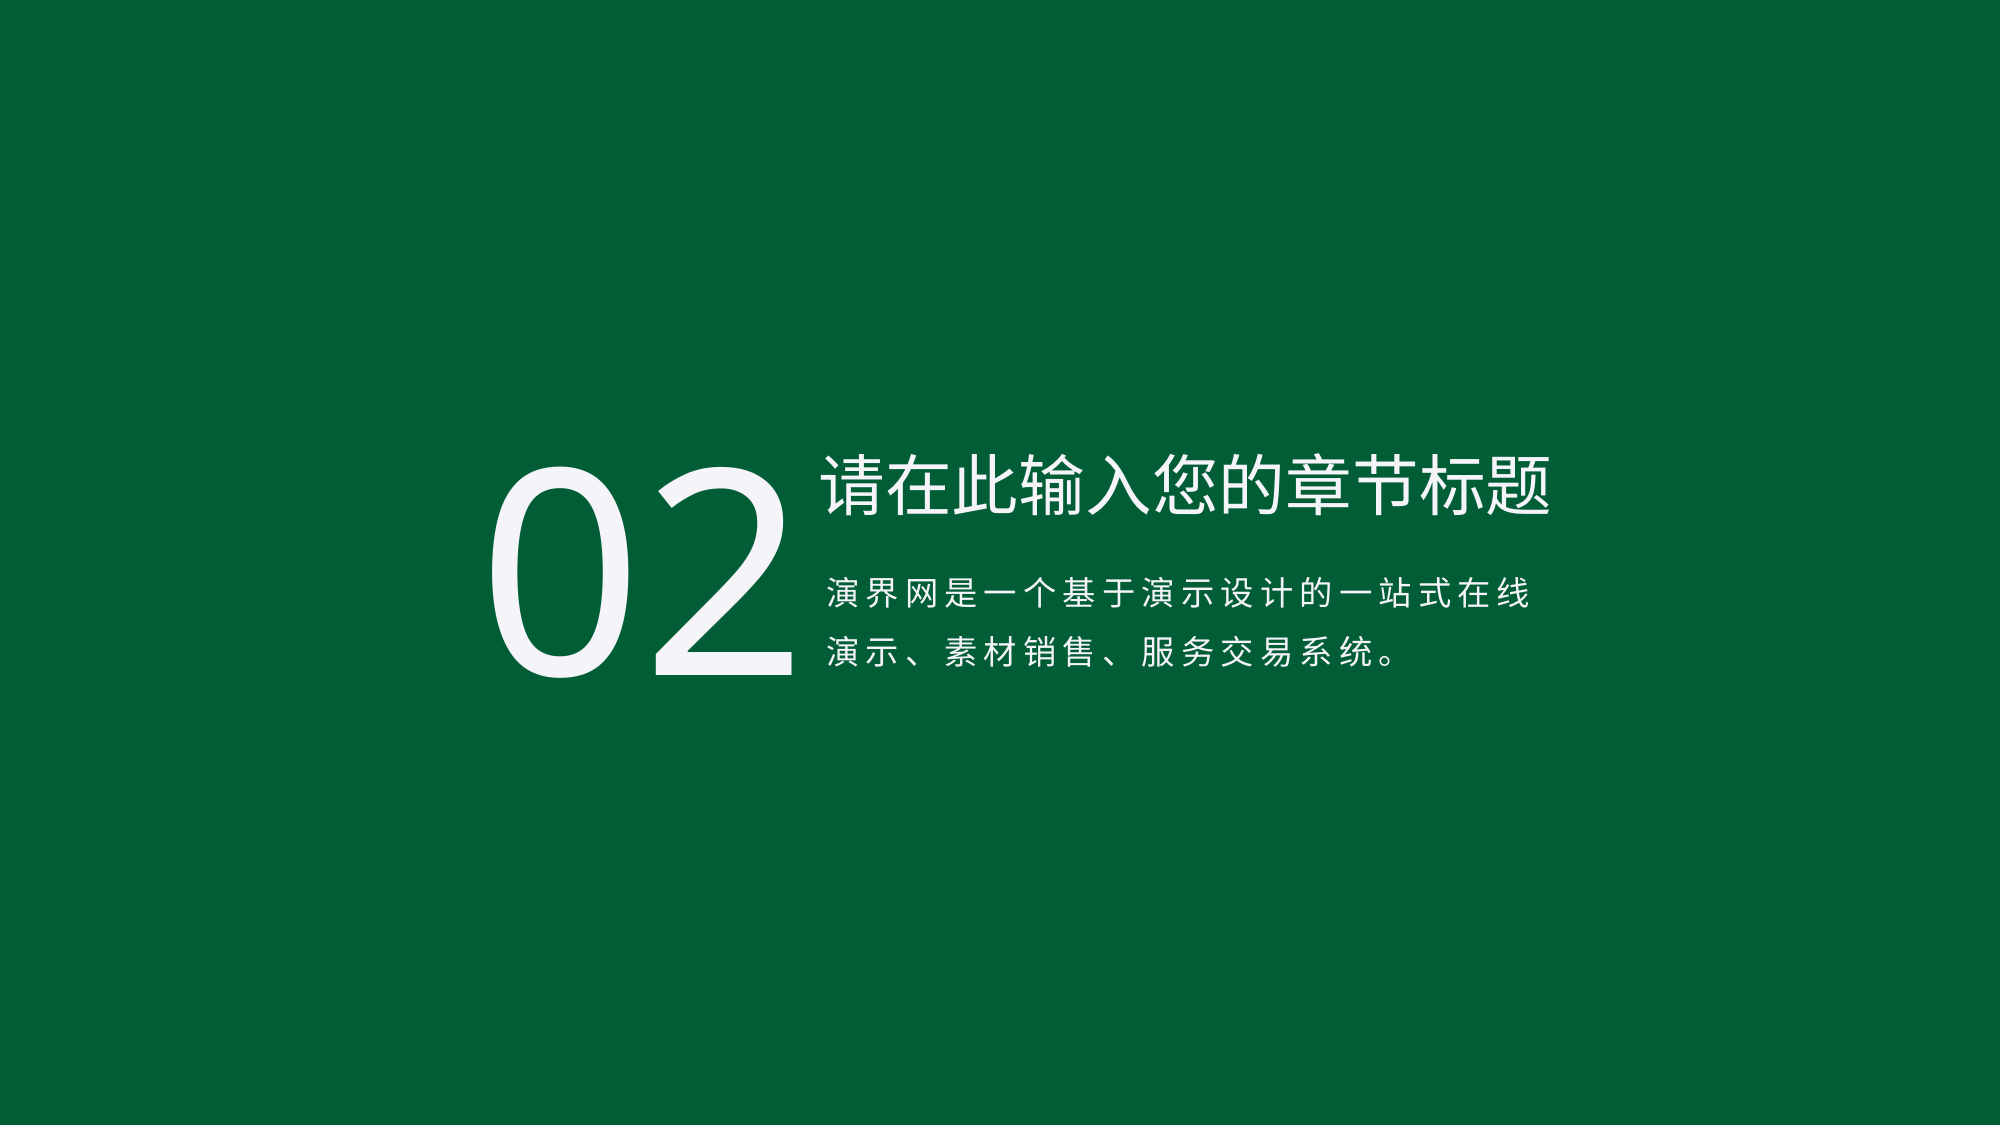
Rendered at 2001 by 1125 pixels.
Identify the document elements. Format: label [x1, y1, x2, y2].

text_box [428, 380, 1572, 745]
